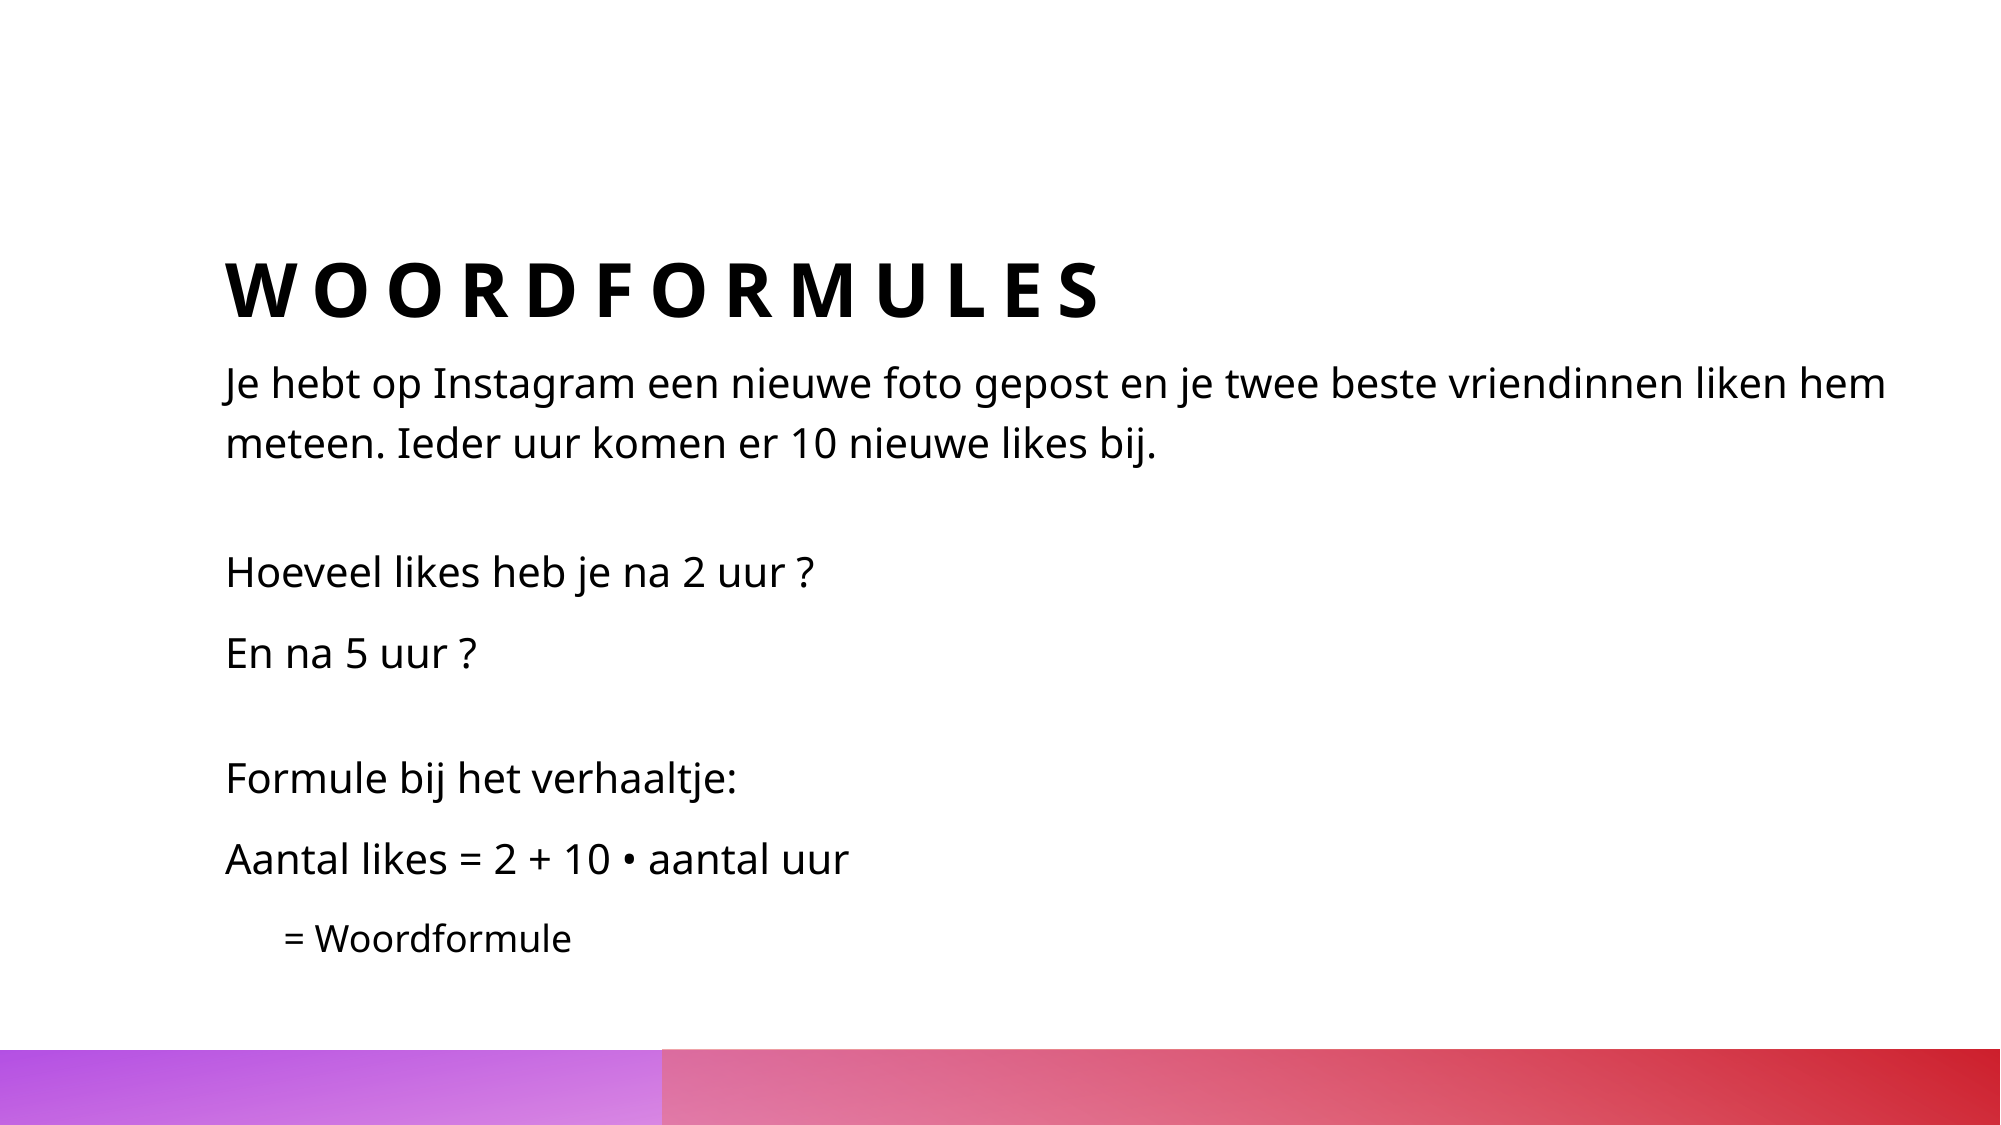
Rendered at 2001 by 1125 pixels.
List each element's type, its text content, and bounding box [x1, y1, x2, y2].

list Je hebt op Instagram een nieuwe foto gepost en je twee beste vriendinnen liken hem meteen. Ieder uur komen er 10 nieuwe likes bij. Hoeveel likes heb je na 2 uur ? En na 5 uur ? Formule bij het verhaaltje: Aantal likes = 2 + 10 • aantal uur [225, 346, 1905, 996]
title Woordformules [225, 130, 1905, 333]
text_box = Woordformule [268, 907, 1905, 968]
